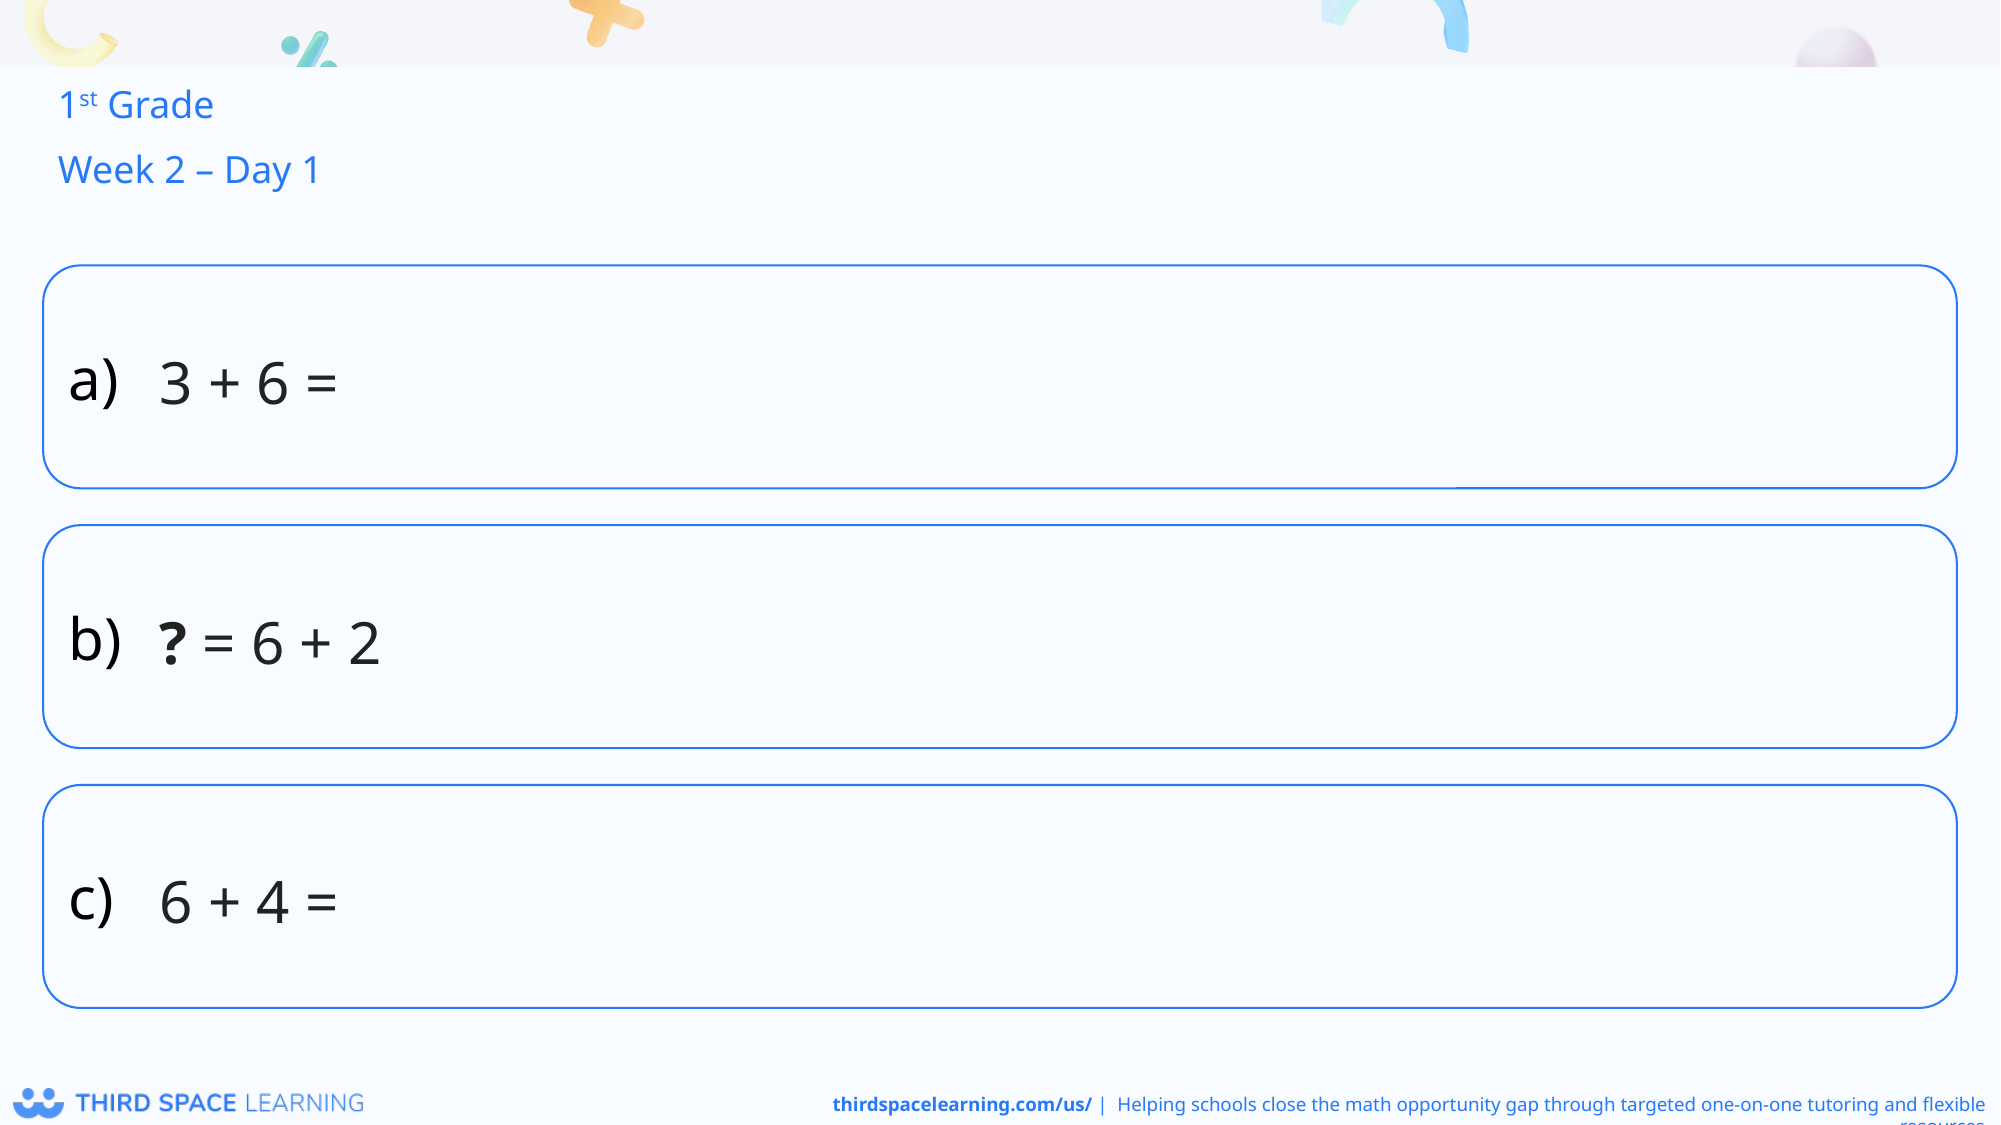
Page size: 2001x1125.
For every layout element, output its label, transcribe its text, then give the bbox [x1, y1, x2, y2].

picture [0, 0, 2000, 67]
text_box 1st Grade Week 2 – Day 1 [43, 73, 509, 212]
list 6 + 4 = [144, 807, 1922, 994]
list 3 + 6 = [144, 288, 1922, 474]
picture [13, 1088, 365, 1119]
list ? = 6 + 2 [144, 548, 1922, 734]
